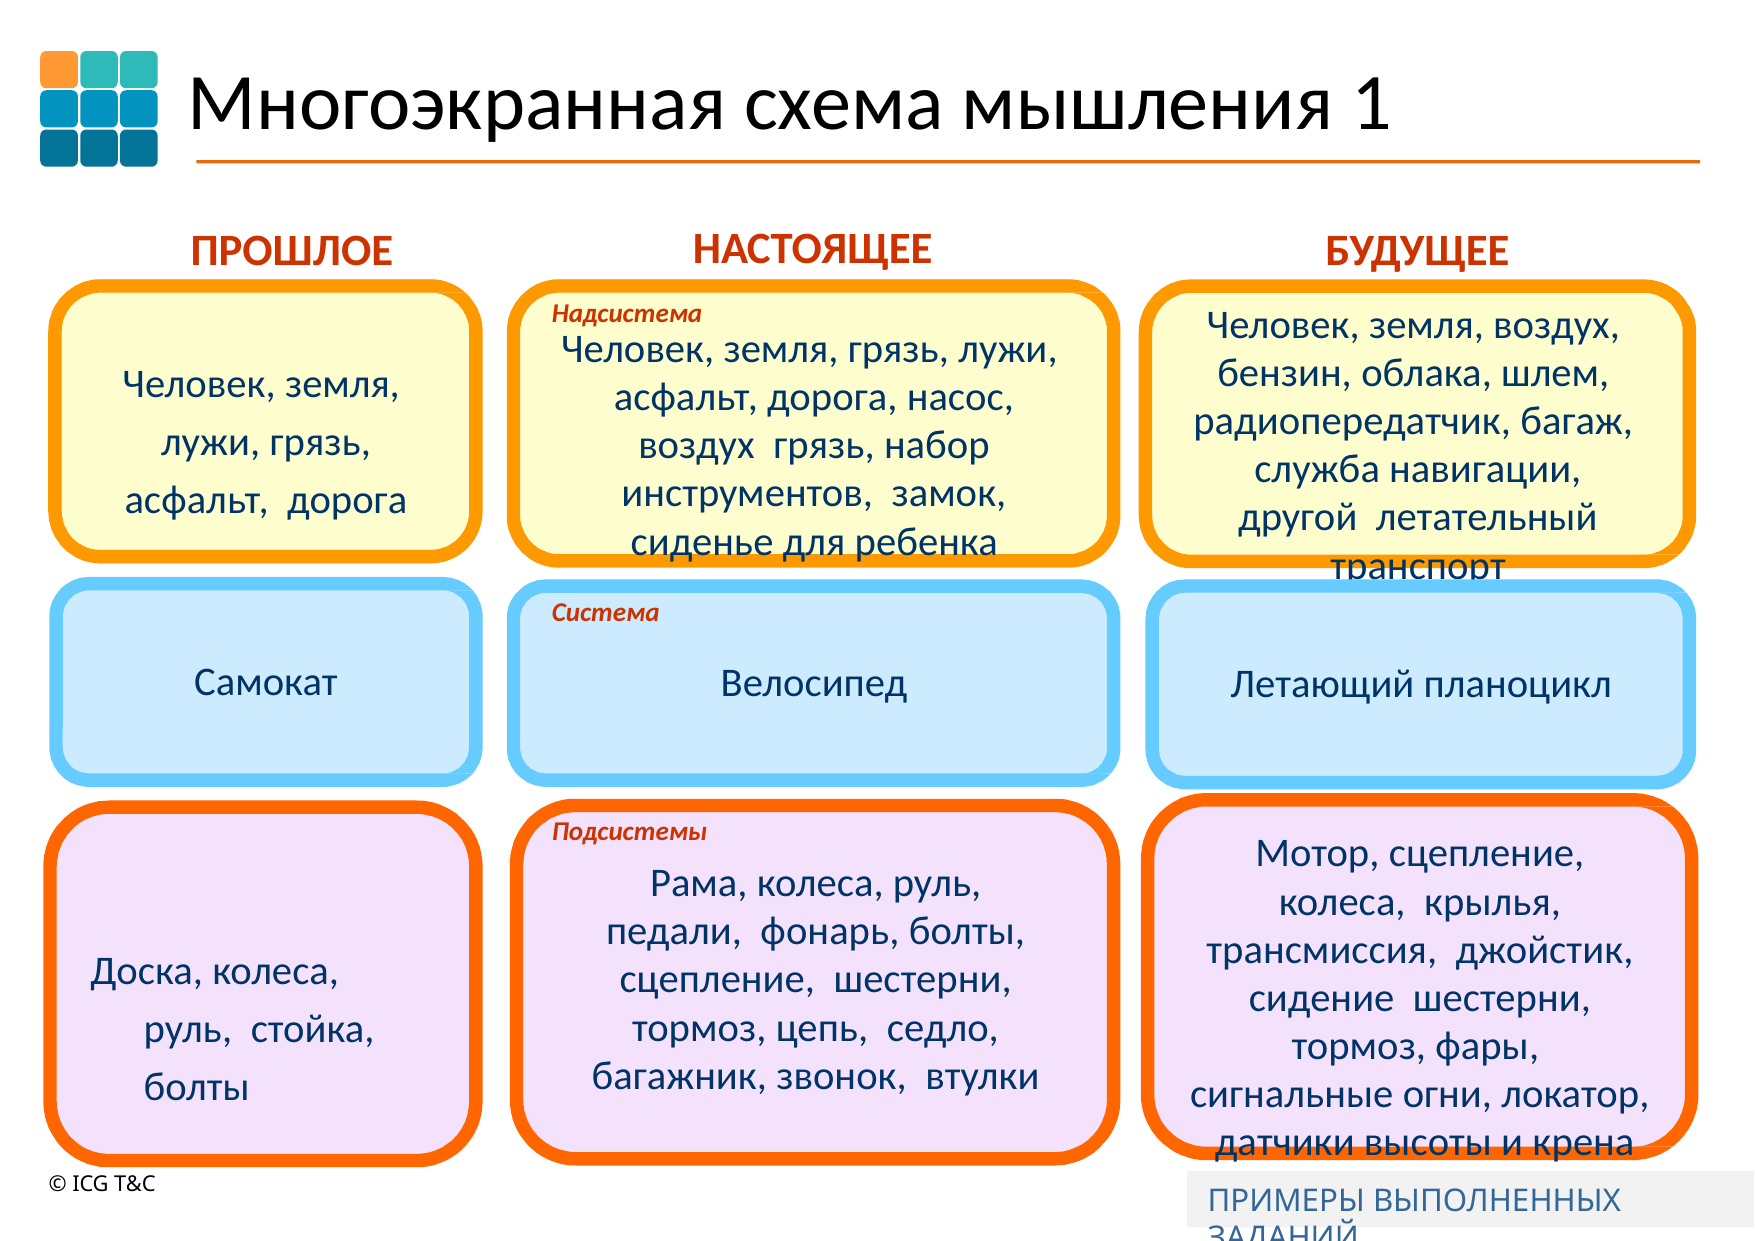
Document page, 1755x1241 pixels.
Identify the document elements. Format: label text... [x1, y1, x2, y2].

text_box ПРОШЛОЕ [188, 218, 397, 275]
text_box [43, 800, 483, 1168]
title Многоэкранная схема мышления 1 [185, 46, 1408, 257]
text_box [1138, 279, 1697, 569]
slide_number ПРИМЕРЫ ВЫПОЛНЕННЫХ ЗАДАНИЙ [1205, 1179, 1736, 1241]
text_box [48, 576, 483, 788]
text_box БУДУЩЕЕ Человек, земля, воздух, бензин, облака, шлем, радиопередатчик, багаж, cлужба навигации, другой летательный транспорт [1188, 190, 1647, 277]
text_box НАСТОЯЩЕЕ Надсистема [549, 216, 937, 277]
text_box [506, 278, 1121, 568]
text_box [1408, 160, 1701, 164]
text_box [509, 798, 1121, 1166]
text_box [506, 579, 1121, 788]
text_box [47, 278, 484, 564]
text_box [1140, 792, 1699, 1161]
text_box [119, 51, 158, 89]
text_box [1187, 1171, 1754, 1228]
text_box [1145, 579, 1697, 790]
footer © ICG T&C [46, 1176, 178, 1241]
